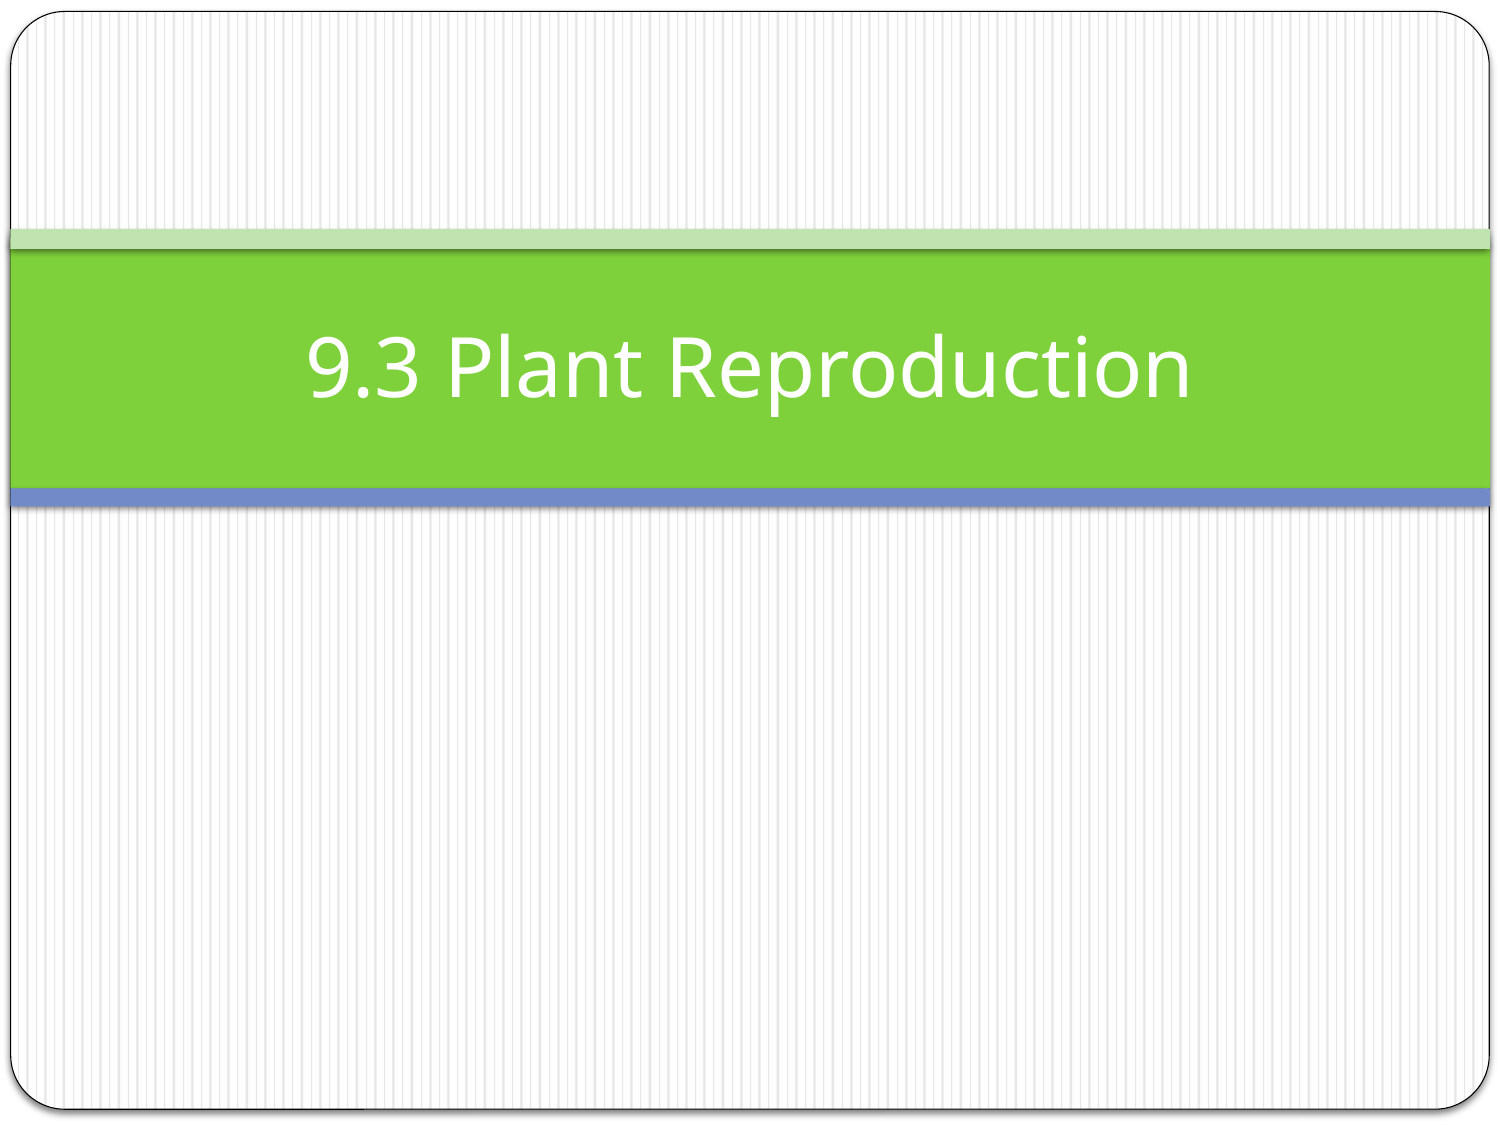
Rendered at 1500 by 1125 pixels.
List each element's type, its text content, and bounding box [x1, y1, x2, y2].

title 9.3 Plant Reproduction [75, 247, 1425, 489]
